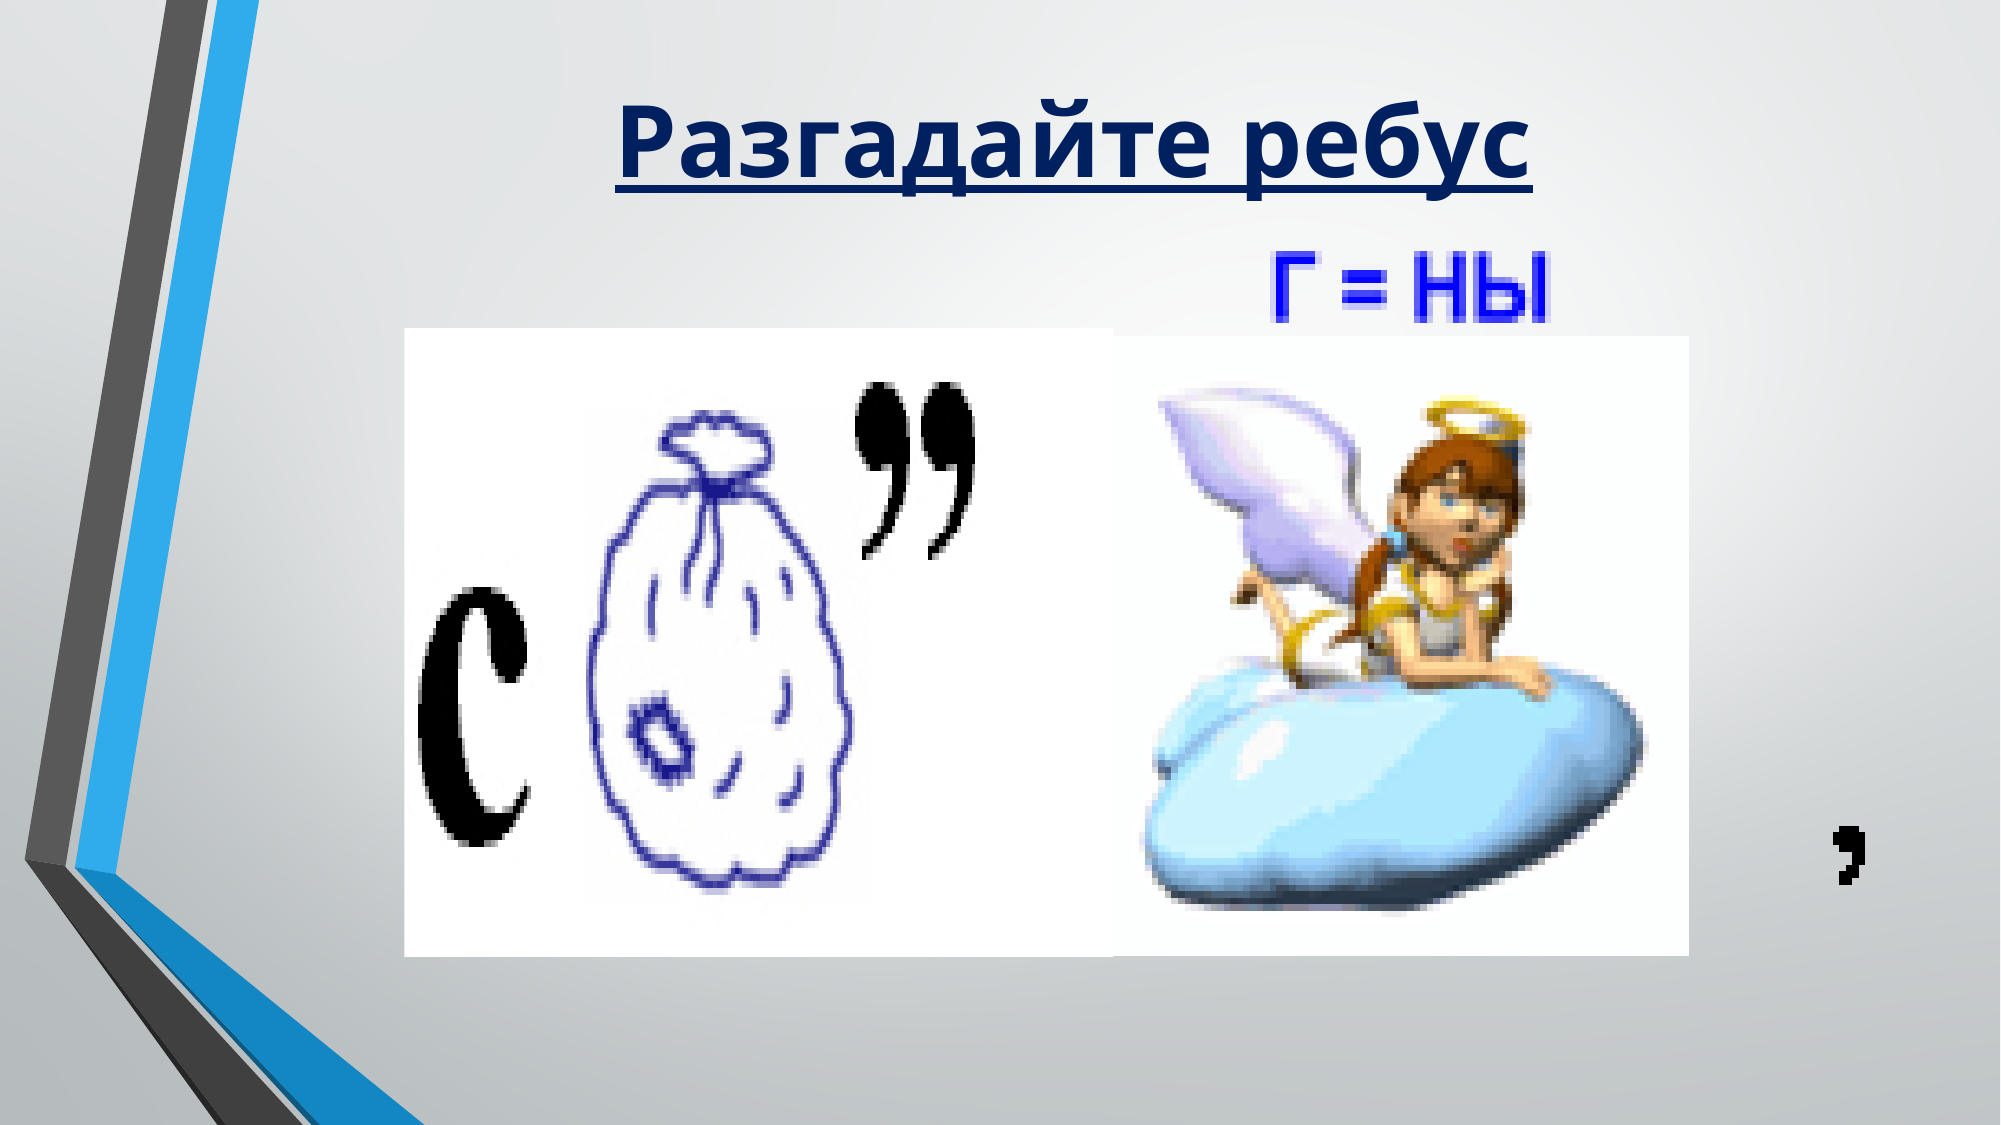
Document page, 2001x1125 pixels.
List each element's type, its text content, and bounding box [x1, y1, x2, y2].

picture [1112, 199, 1951, 970]
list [404, 328, 1112, 957]
title Разгадайте ребус [252, 75, 1896, 200]
